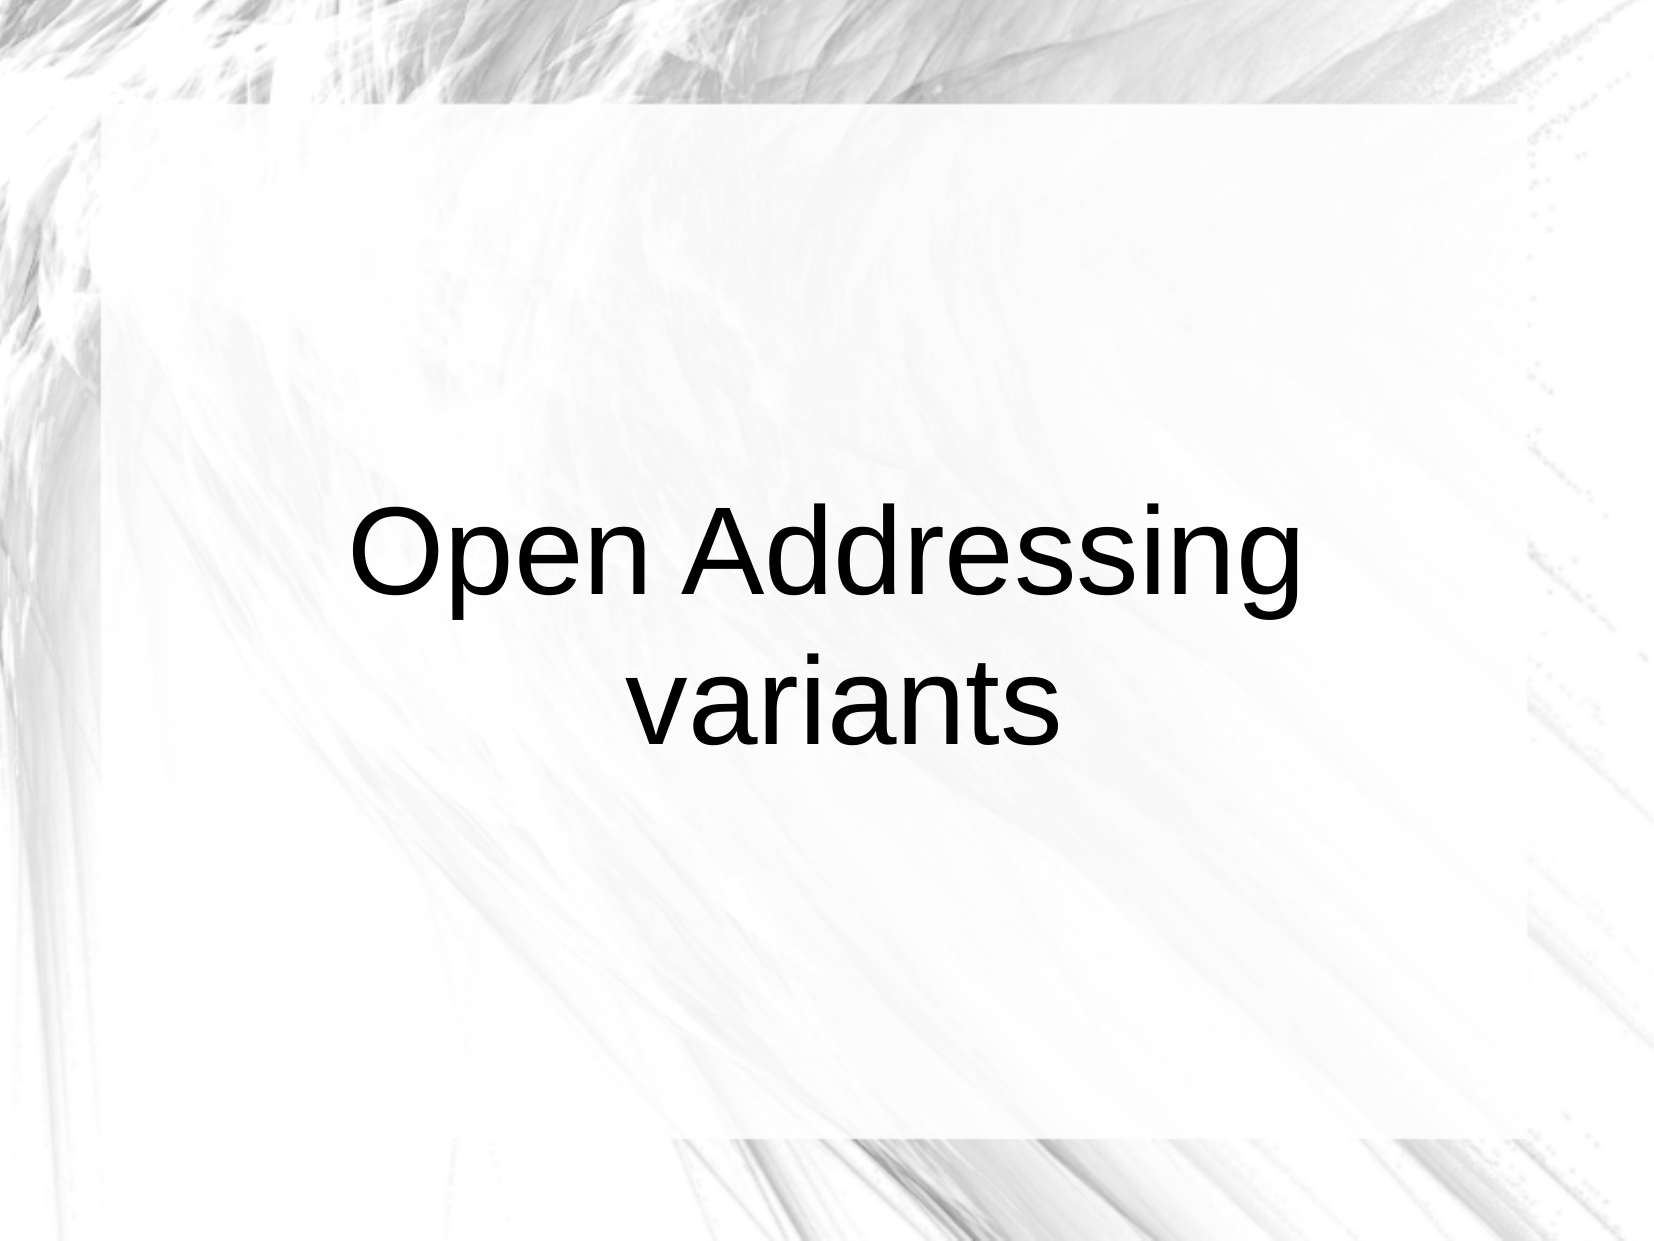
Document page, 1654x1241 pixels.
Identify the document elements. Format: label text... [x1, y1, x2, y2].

picture [0, 0, 1654, 1241]
list Open Addressing variants [118, 319, 1571, 1102]
